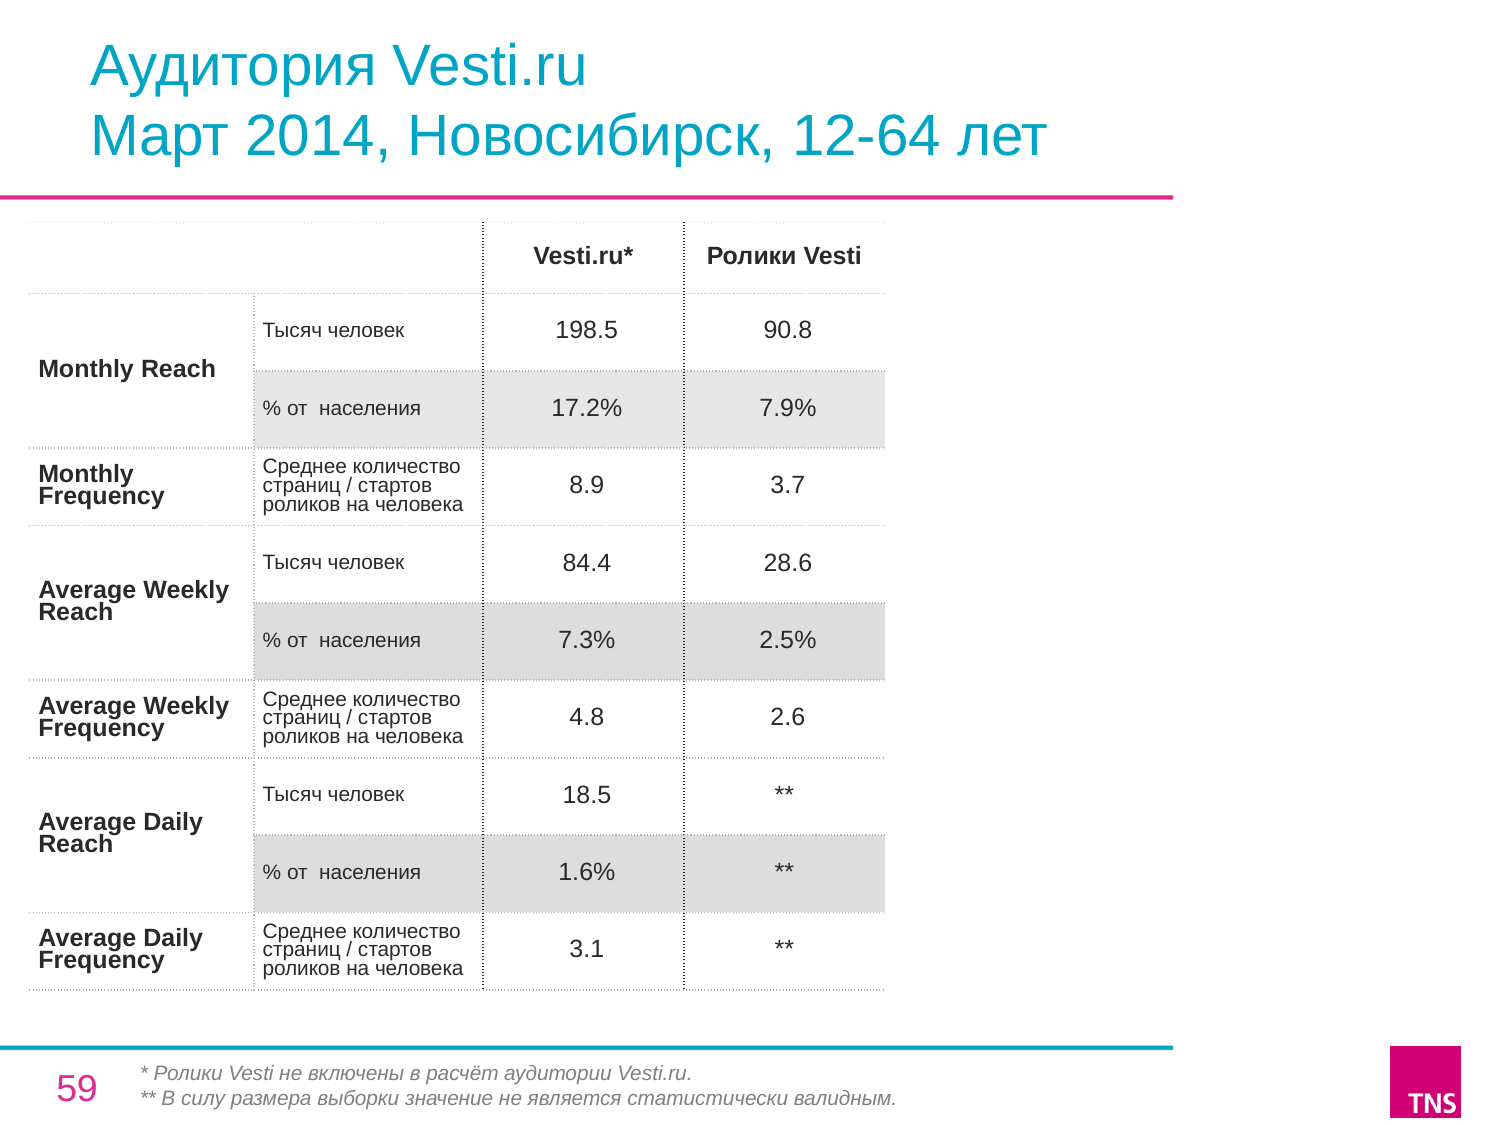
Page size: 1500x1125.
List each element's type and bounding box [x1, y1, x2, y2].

title [74, 8, 1476, 187]
table_header [29, 223, 885, 294]
picture [0, 0, 1500, 1125]
slide_number [40, 1055, 392, 1125]
table_cell [29, 294, 885, 990]
text_box [124, 1052, 1463, 1117]
